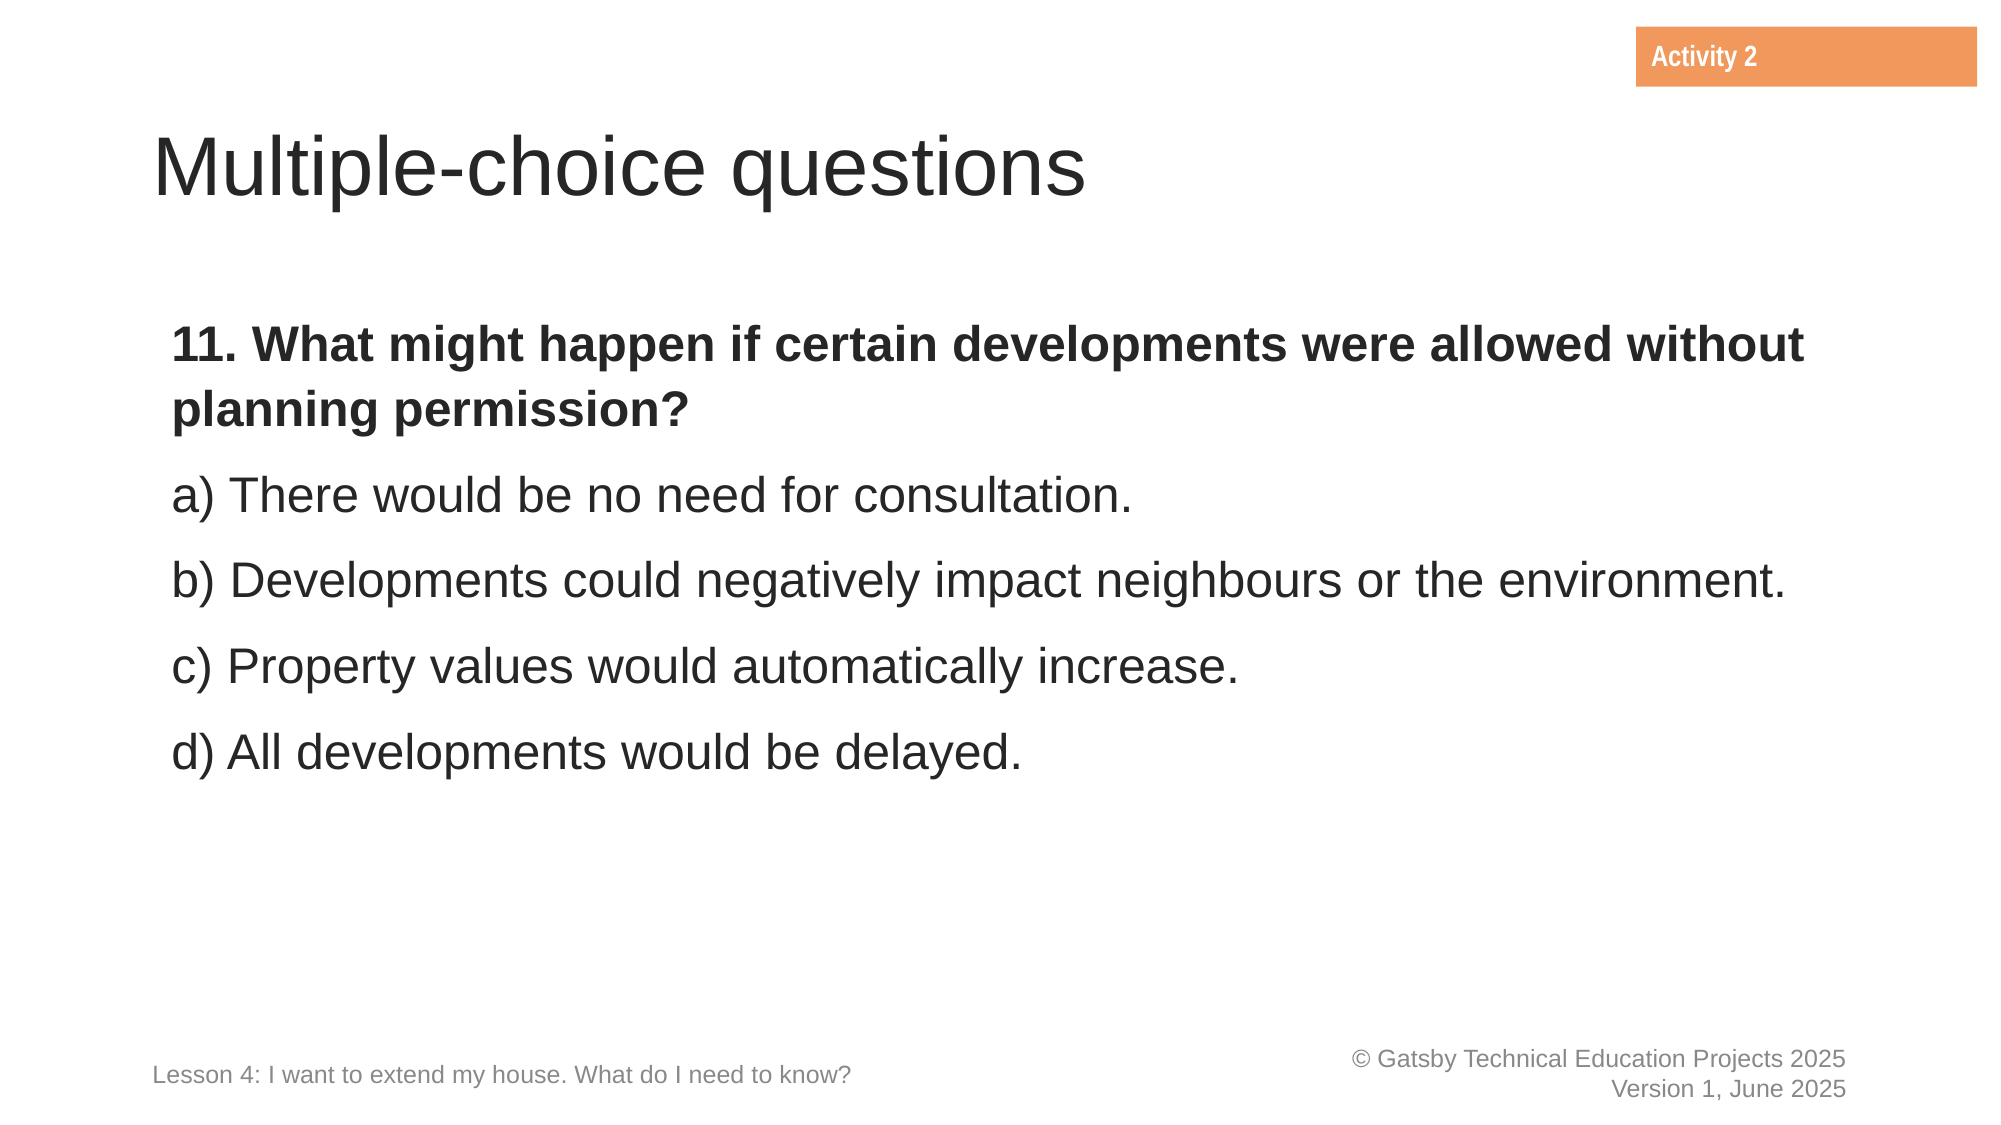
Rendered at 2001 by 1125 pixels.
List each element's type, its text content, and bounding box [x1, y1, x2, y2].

title Multiple-choice questions [137, 59, 1863, 278]
list Activity 2 [1636, 26, 1978, 87]
list 11. What might happen if certain developments were allowed without planning permission? a) There would be no need for consultation. b) Developments could negatively impact neighbours or the environment. c) Property values would automatically increase. d) All developments would be delayed. [137, 299, 1848, 1014]
list Lesson 4: I want to extend my house. What do I need to know? [137, 1042, 1000, 1103]
